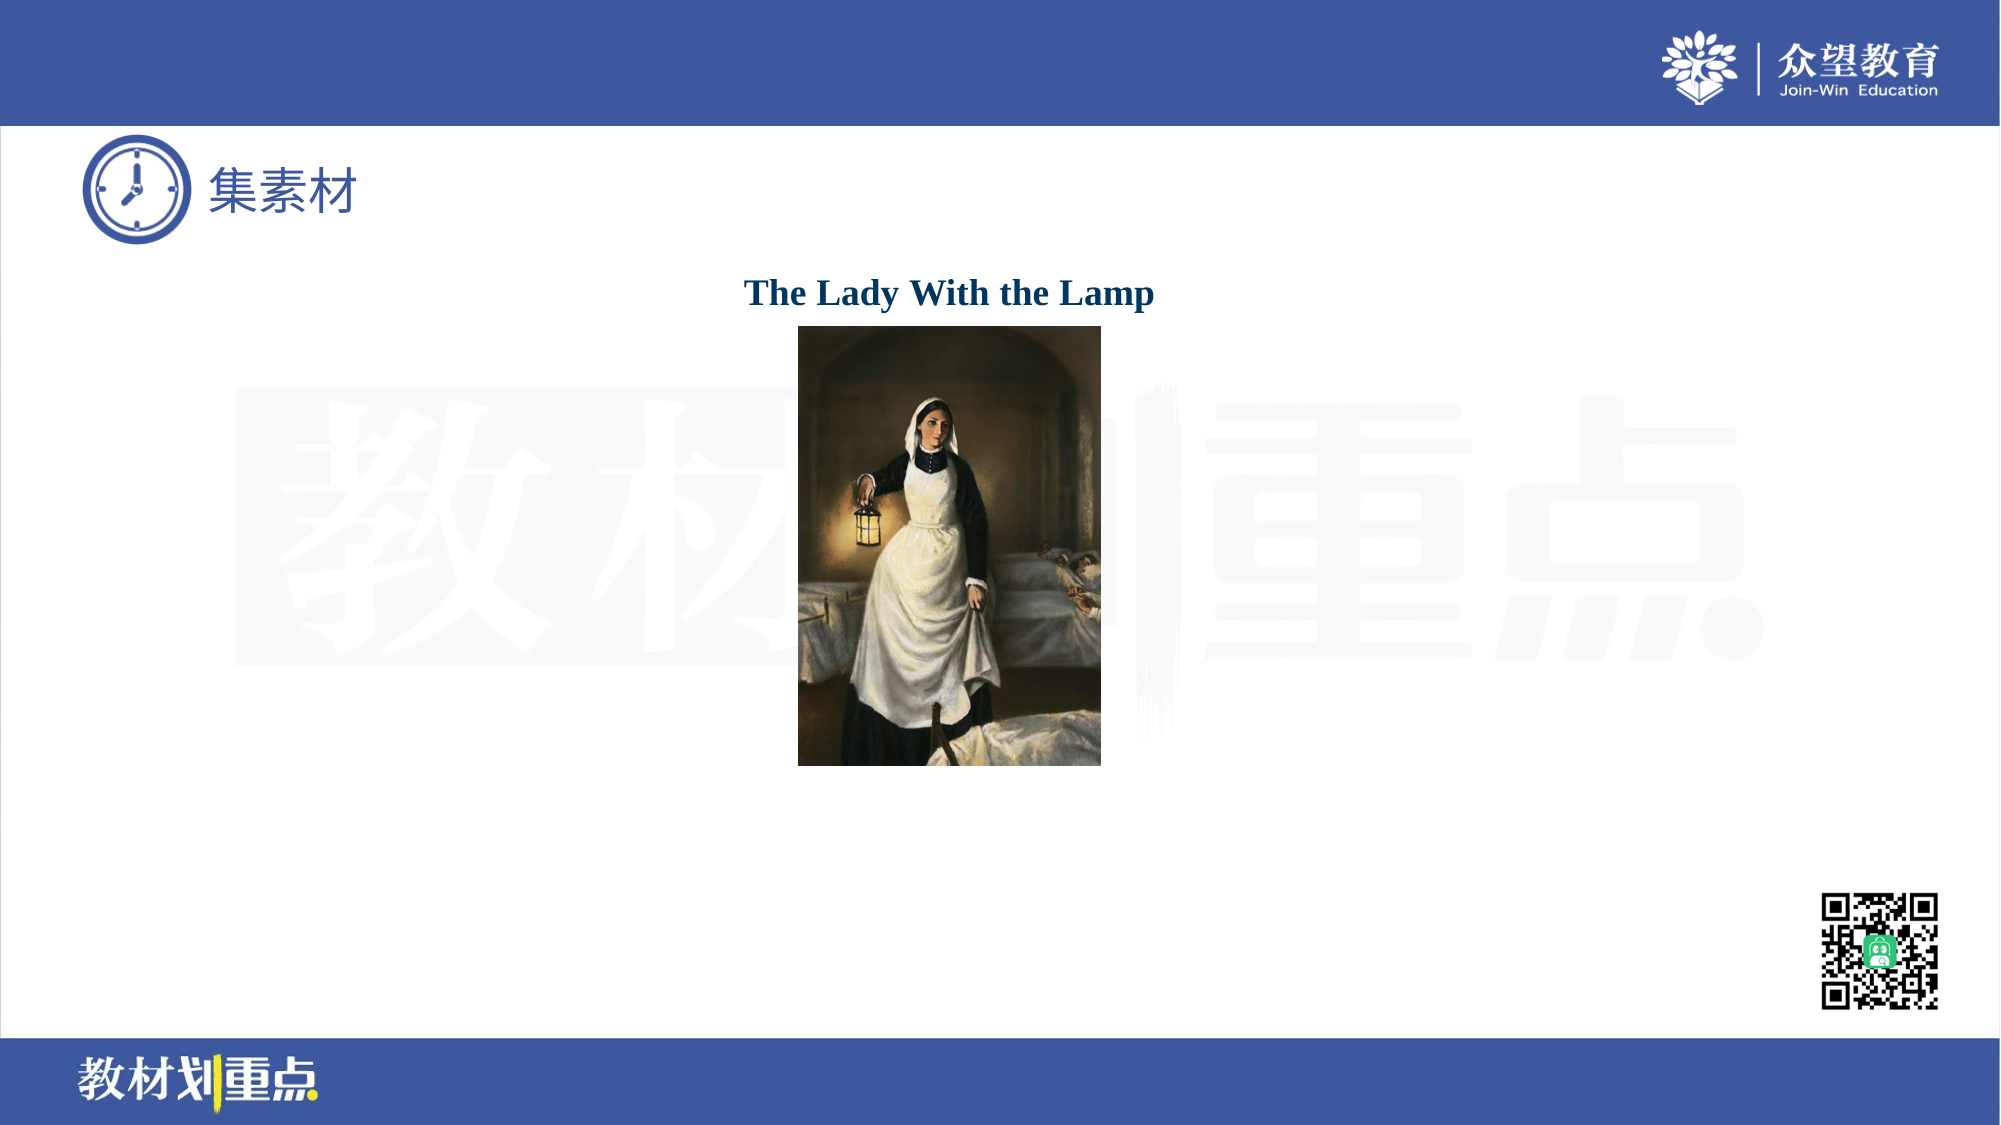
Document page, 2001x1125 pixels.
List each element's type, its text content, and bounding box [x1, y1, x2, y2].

text_box The Lady With the Lamp [82, 248, 1817, 306]
picture [0, 0, 2000, 1125]
